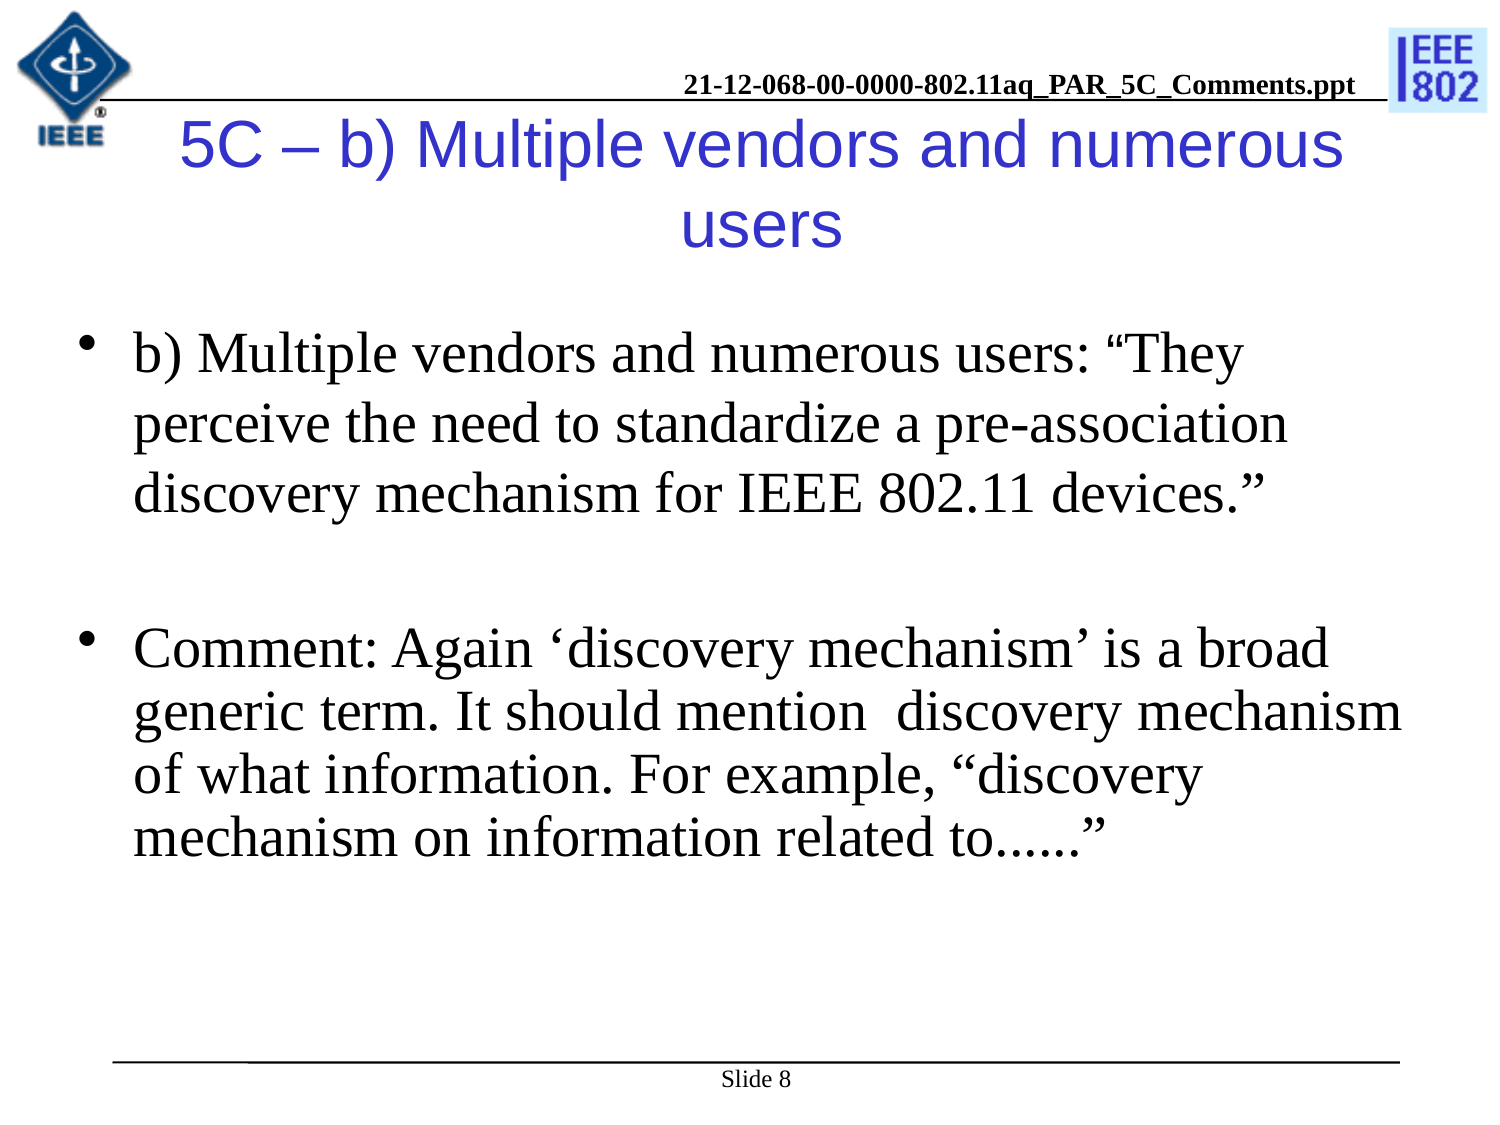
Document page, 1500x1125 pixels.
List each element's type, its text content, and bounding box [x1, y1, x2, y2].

picture [12, 9, 137, 150]
slide_number Slide 8 [712, 1061, 800, 1093]
title 5C – b) Multiple vendors and numerous users [124, 112, 1401, 249]
list b) Multiple vendors and numerous users: “They perceive the need to standardize a pre-association discovery mechanism for IEEE 802.11 devices.” Comment: Again ‘discovery mechanism’ is a broad generic term. It should mention discovery mechanism of what information. For example, “discovery mechanism on information related to......” [62, 249, 1426, 963]
picture [1374, 9, 1499, 138]
